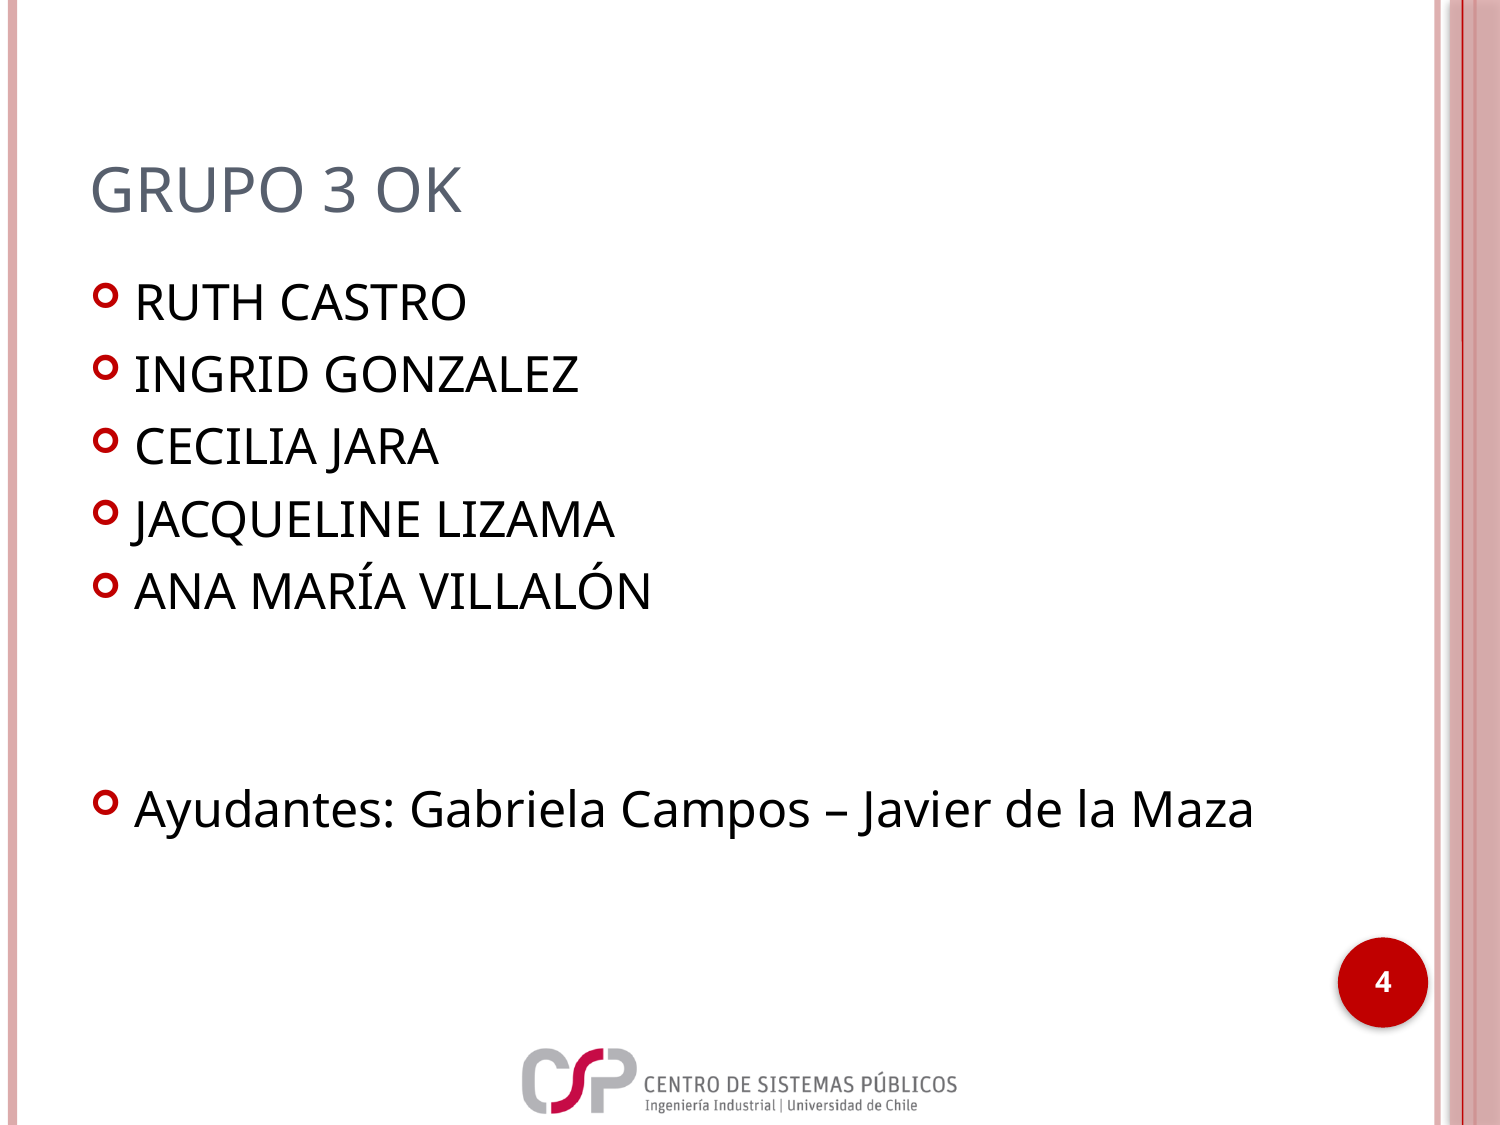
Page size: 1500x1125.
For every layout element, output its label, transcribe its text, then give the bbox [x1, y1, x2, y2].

picture [513, 1043, 966, 1119]
slide_number 4 [1333, 940, 1434, 1026]
title GRUPO 3 OK [75, 45, 1300, 233]
list RUTH CASTRO INGRID GONZALEZ CECILIA JARA JACQUELINE LIZAMA ANA MARÍA VILLALÓN Ayudantes: Gabriela Campos – Javier de la Maza [74, 262, 1301, 1063]
